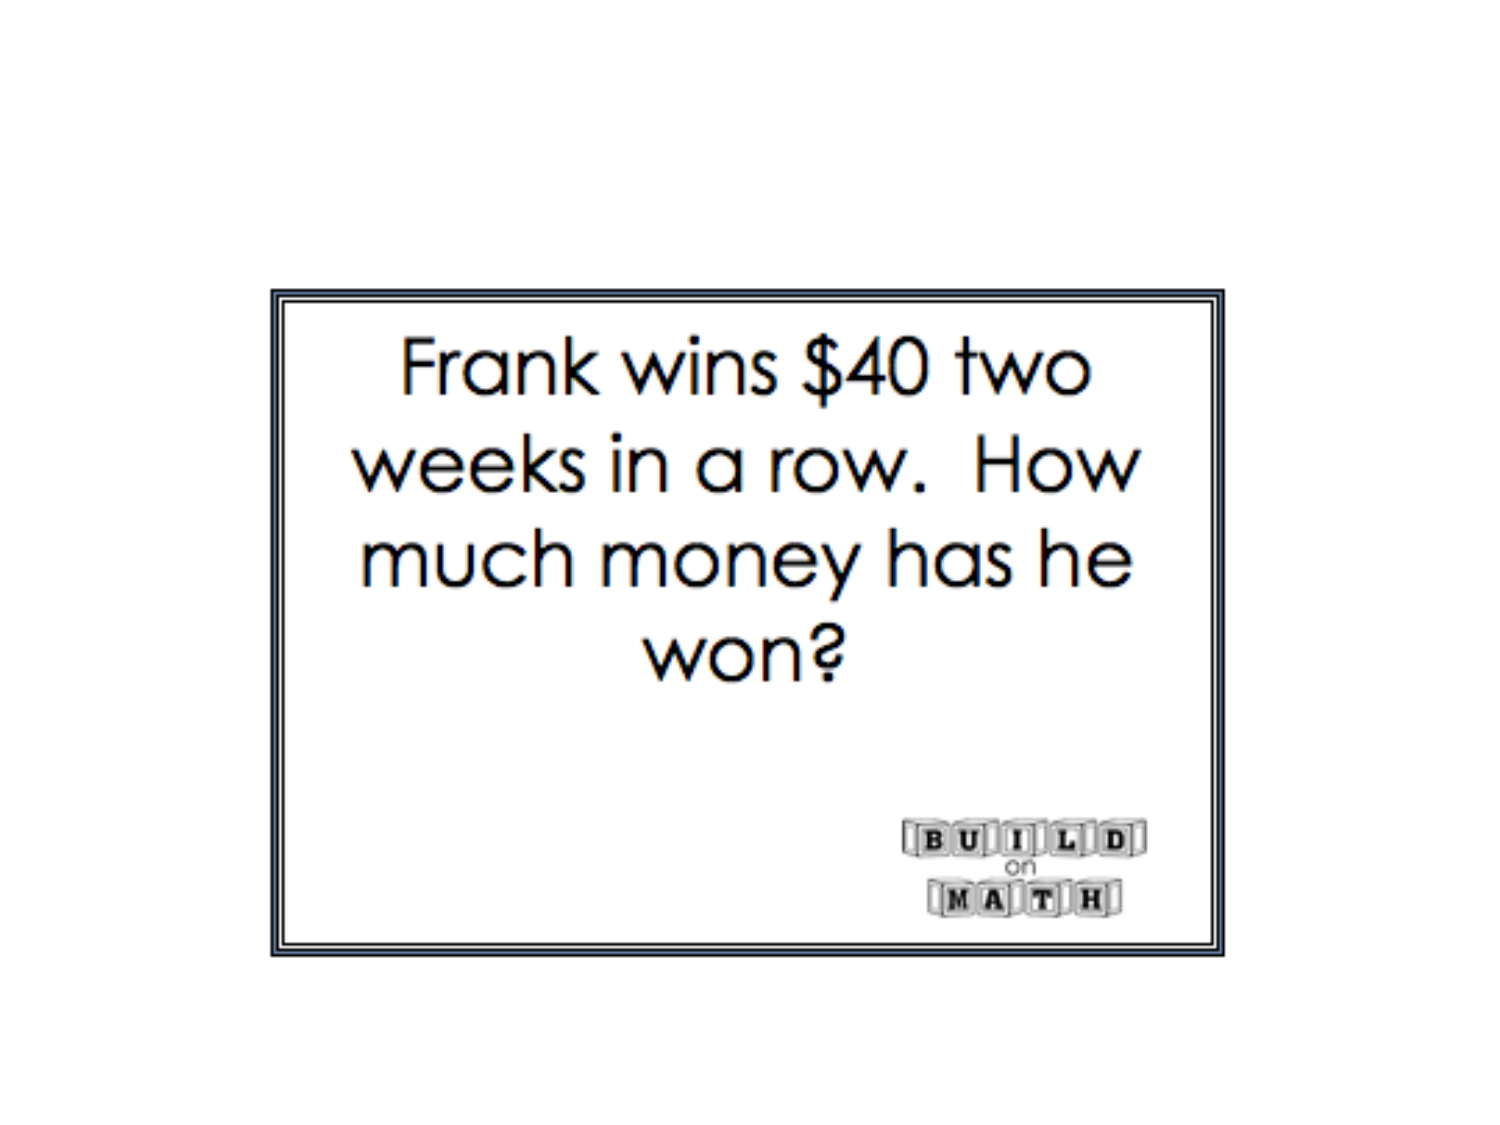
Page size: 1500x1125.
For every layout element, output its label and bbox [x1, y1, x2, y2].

list [74, 262, 1426, 1006]
